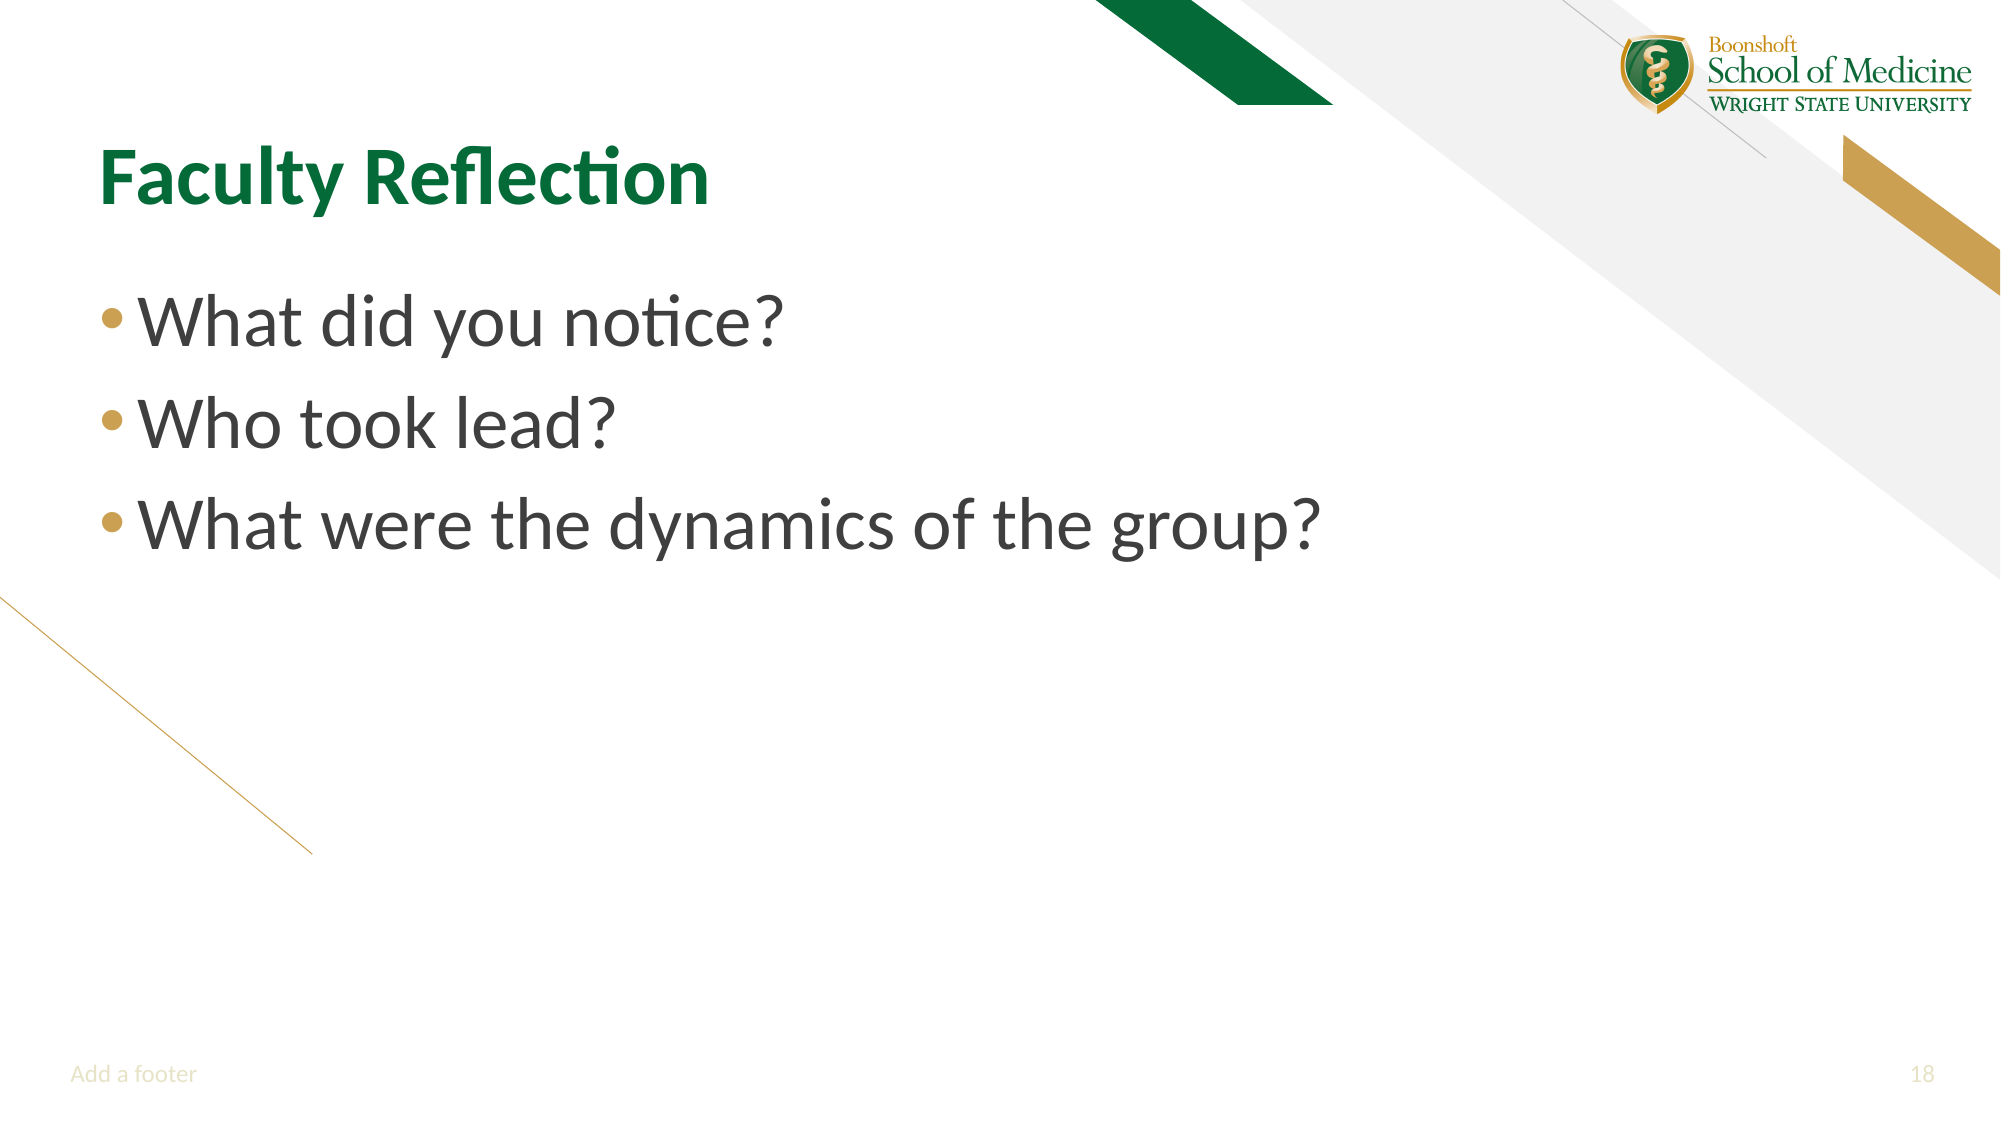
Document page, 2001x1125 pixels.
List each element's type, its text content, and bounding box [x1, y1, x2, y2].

picture [1616, 0, 1976, 176]
slide_number 18 [1828, 1042, 1950, 1103]
footer Add a footer [55, 1042, 731, 1103]
title Faculty Reflection [85, 34, 1537, 223]
list What did you notice? Who took lead? What were the dynamics of the group? [85, 274, 1863, 1014]
